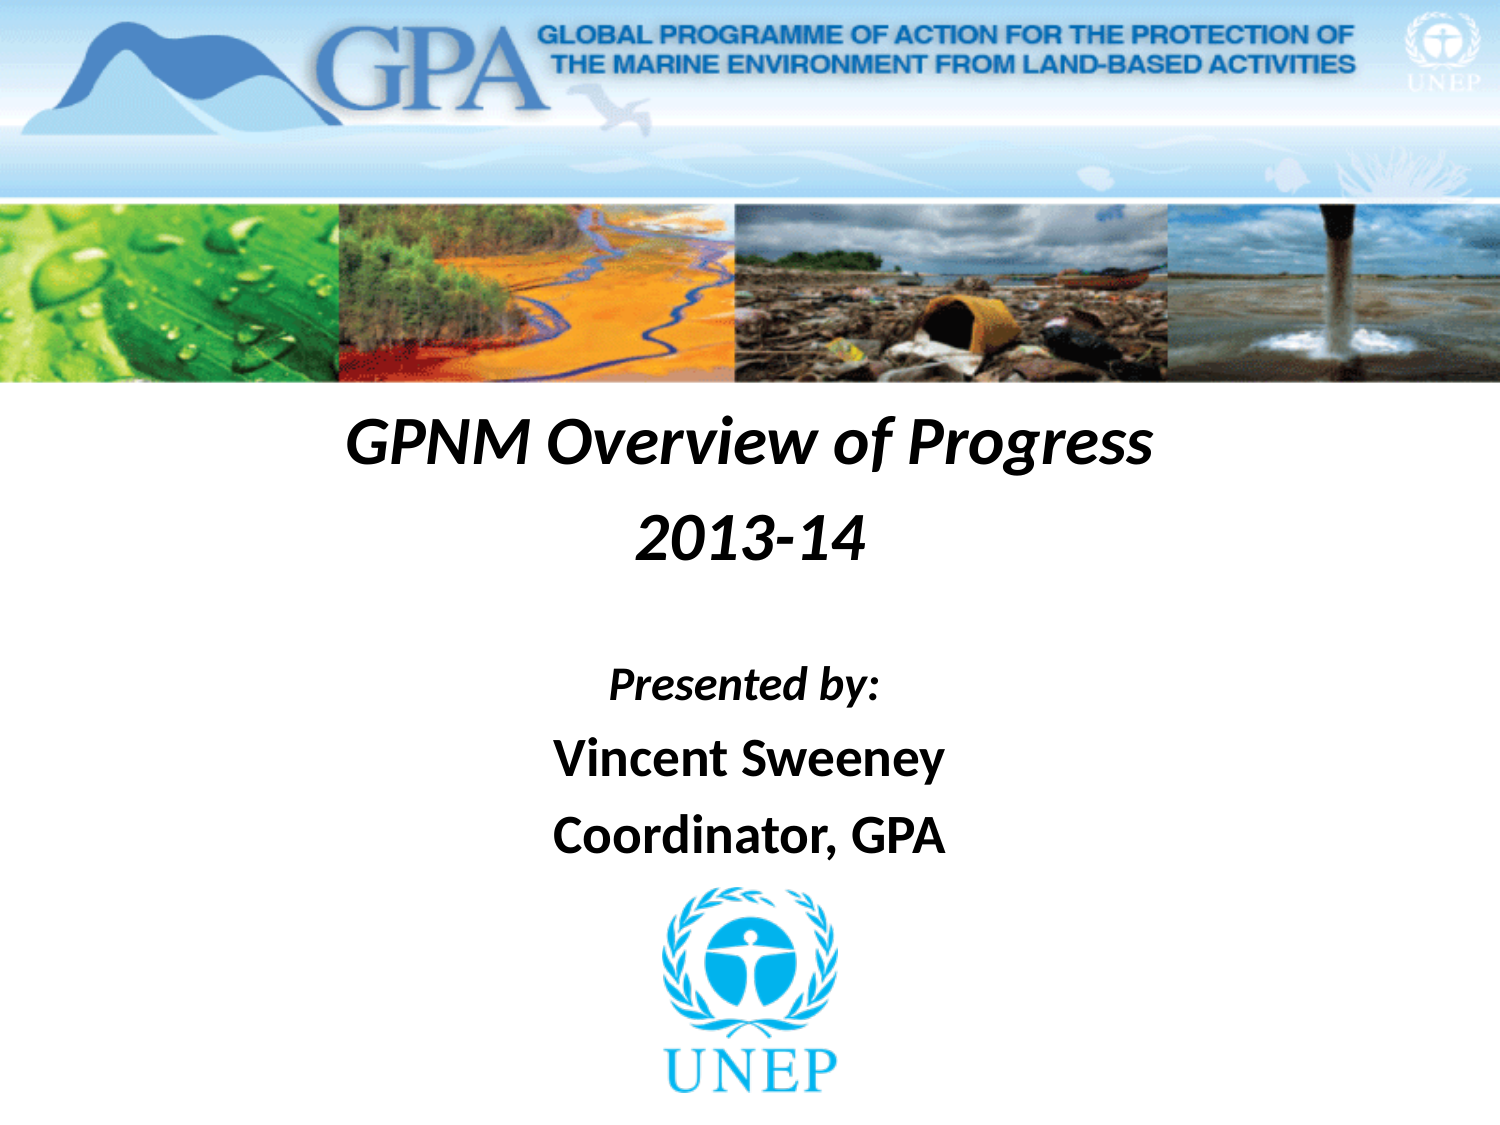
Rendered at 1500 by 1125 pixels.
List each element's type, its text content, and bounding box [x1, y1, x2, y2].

picture [662, 887, 838, 1094]
subtitle GPNM Overview of Progress 2013-14 Presented by: Vincent Sweeney Coordinator, GPA [0, 395, 1500, 875]
picture [0, 0, 1500, 388]
